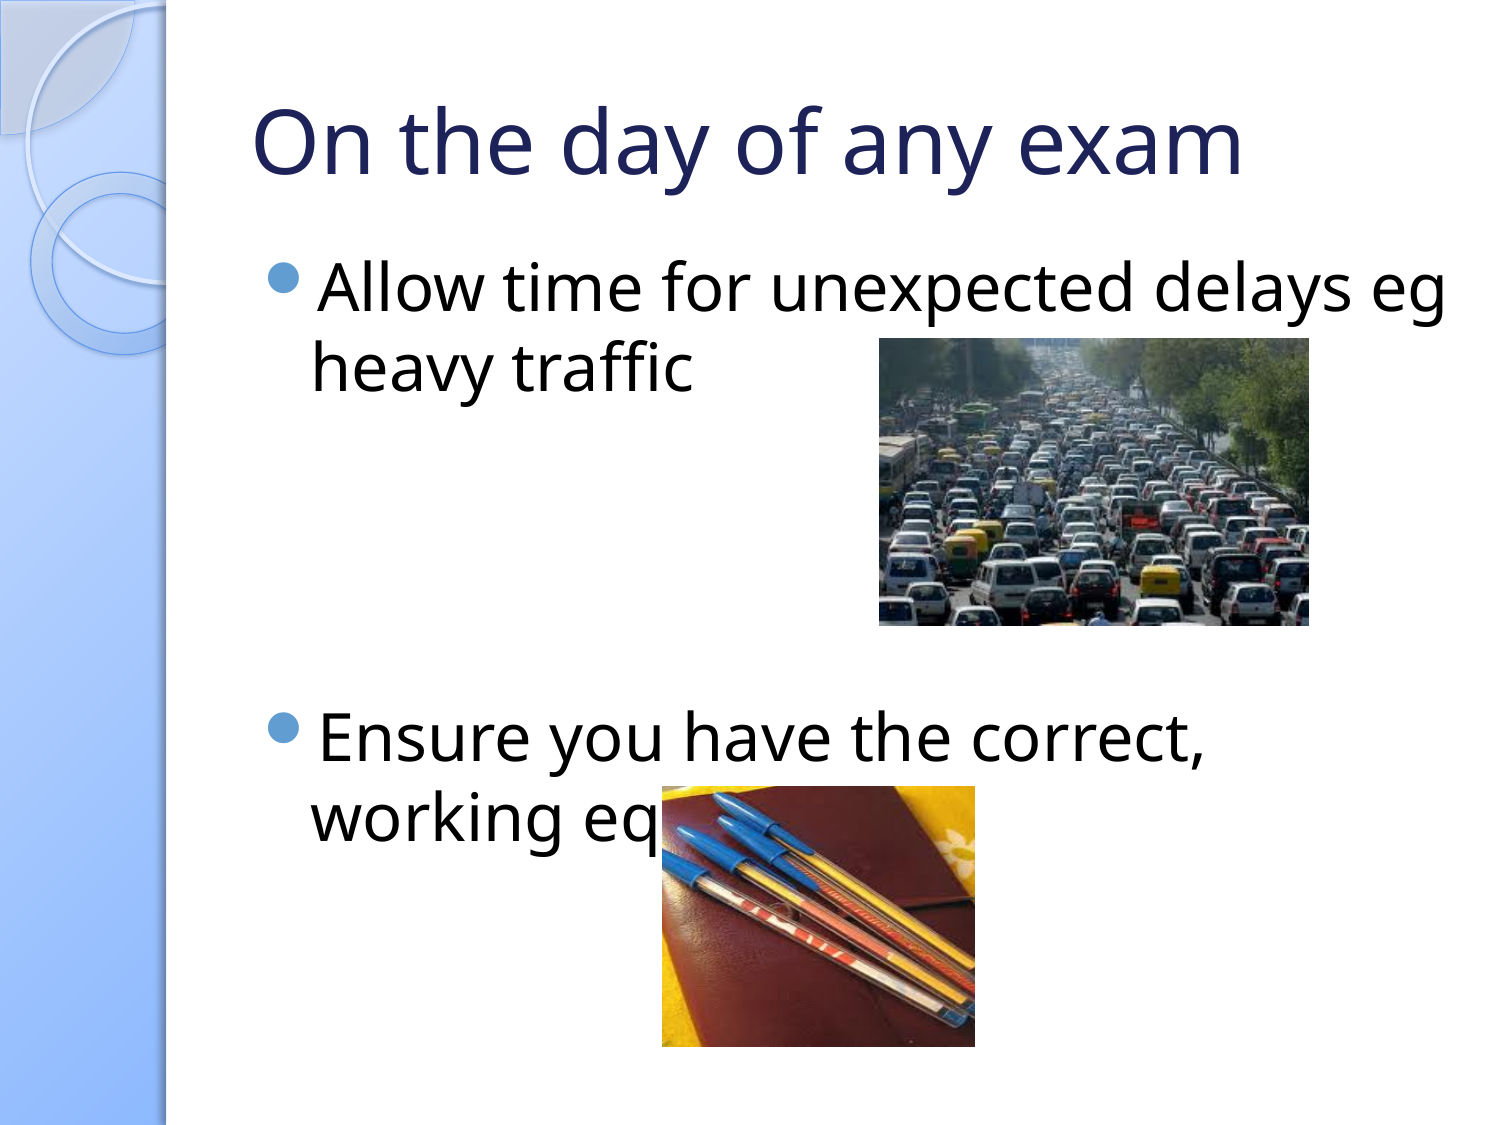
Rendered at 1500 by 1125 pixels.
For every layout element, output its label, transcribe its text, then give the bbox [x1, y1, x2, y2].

title On the day of any exam [235, 45, 1466, 233]
picture [879, 337, 1309, 626]
picture [662, 786, 975, 1047]
list Allow time for unexpected delays eg heavy traffic Ensure you have the correct, working equipment [235, 237, 1466, 1025]
